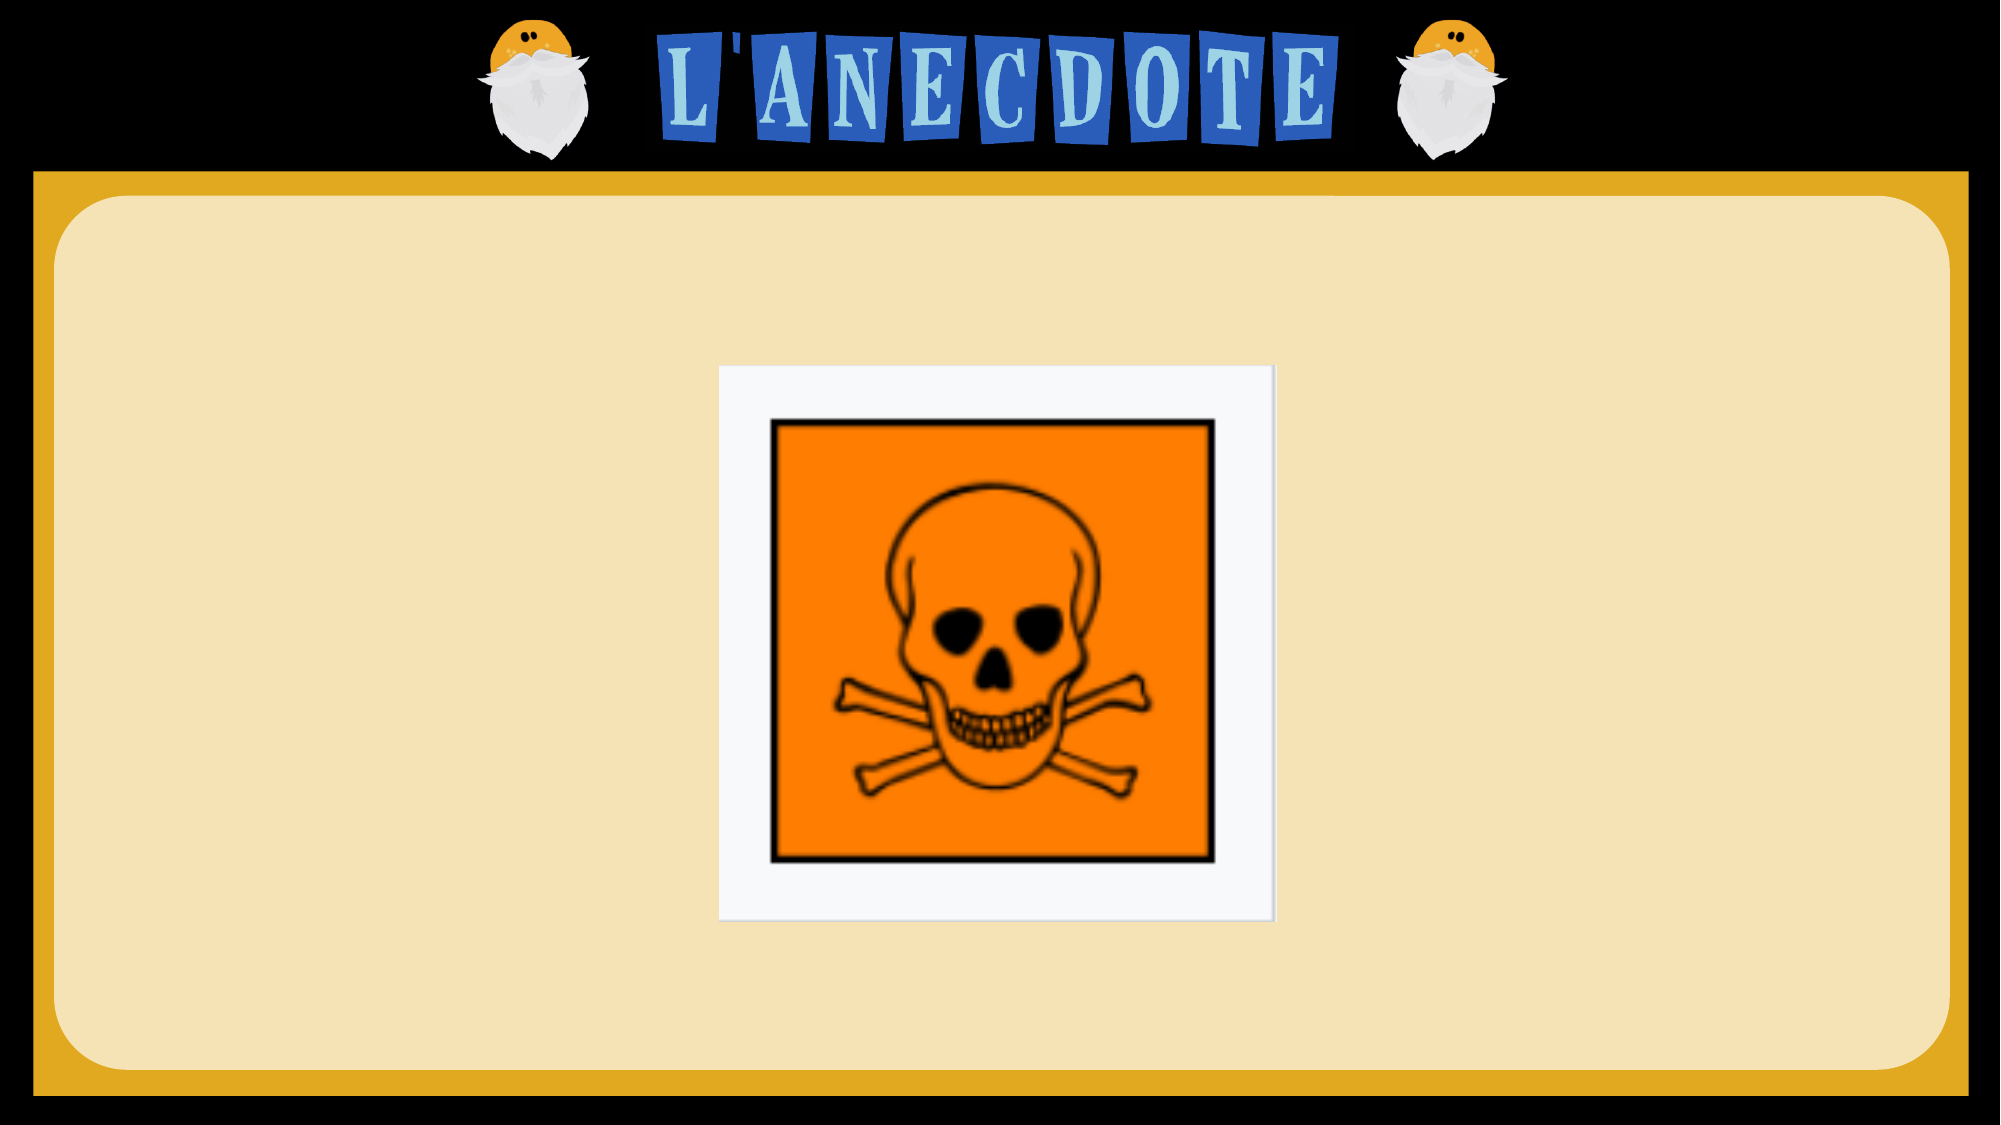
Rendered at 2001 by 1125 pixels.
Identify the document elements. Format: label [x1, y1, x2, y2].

text_box [0, 0, 2000, 1125]
picture [719, 365, 1277, 922]
